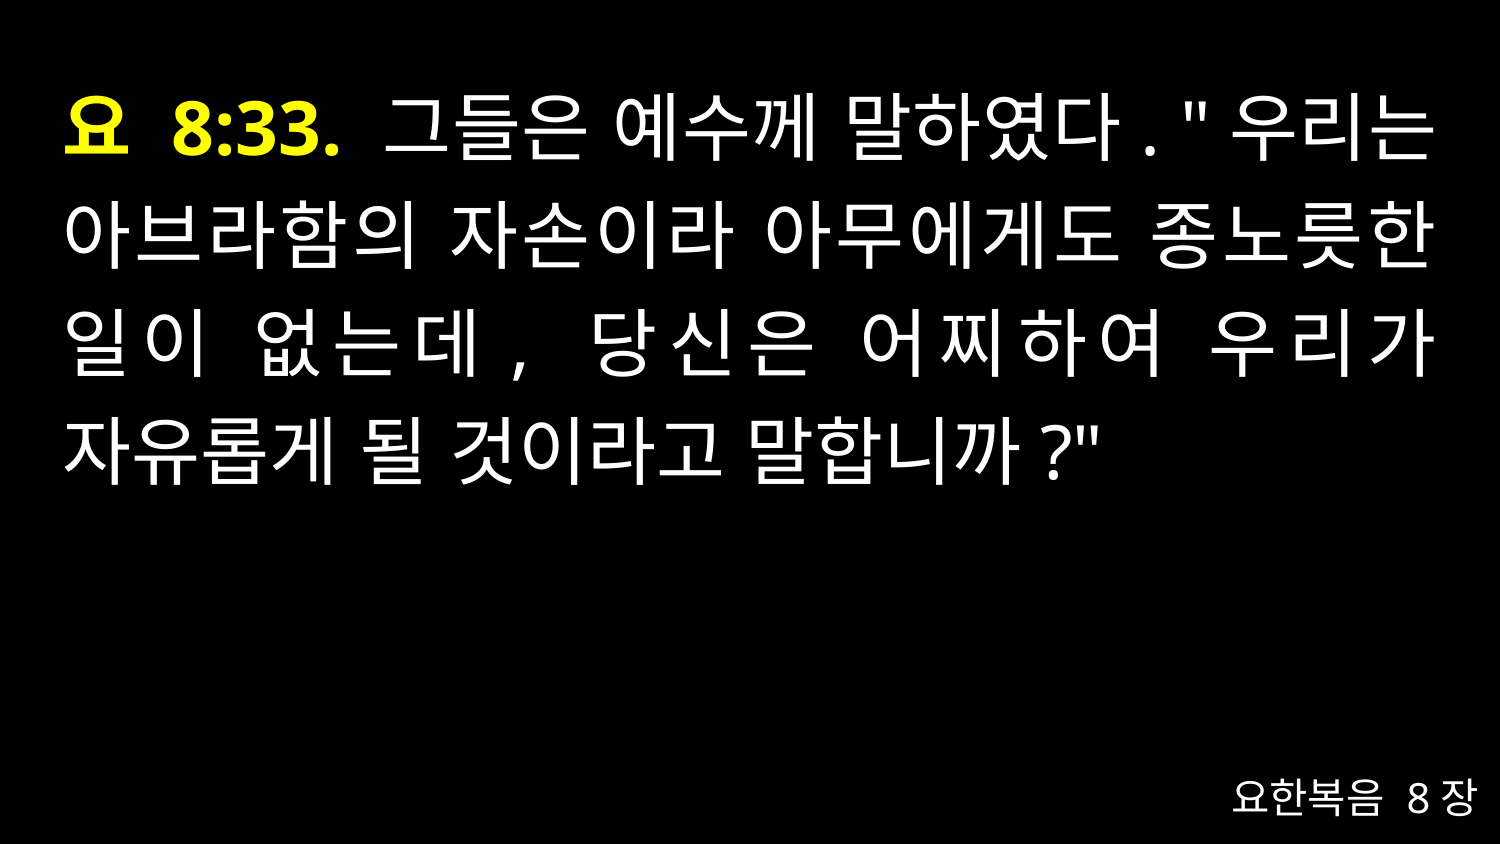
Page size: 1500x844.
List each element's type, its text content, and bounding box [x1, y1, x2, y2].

title 요 8:33. 그들은 예수께 말하였다. "우리는 아브라함의 자손이라 아무에게도 종노릇한 일이 없는데, 당신은 어찌하여 우리가 자유롭게 될 것이라고 말합니까?" [0, 0, 1500, 844]
subtitle 요한복음 8장 [916, 770, 1500, 844]
